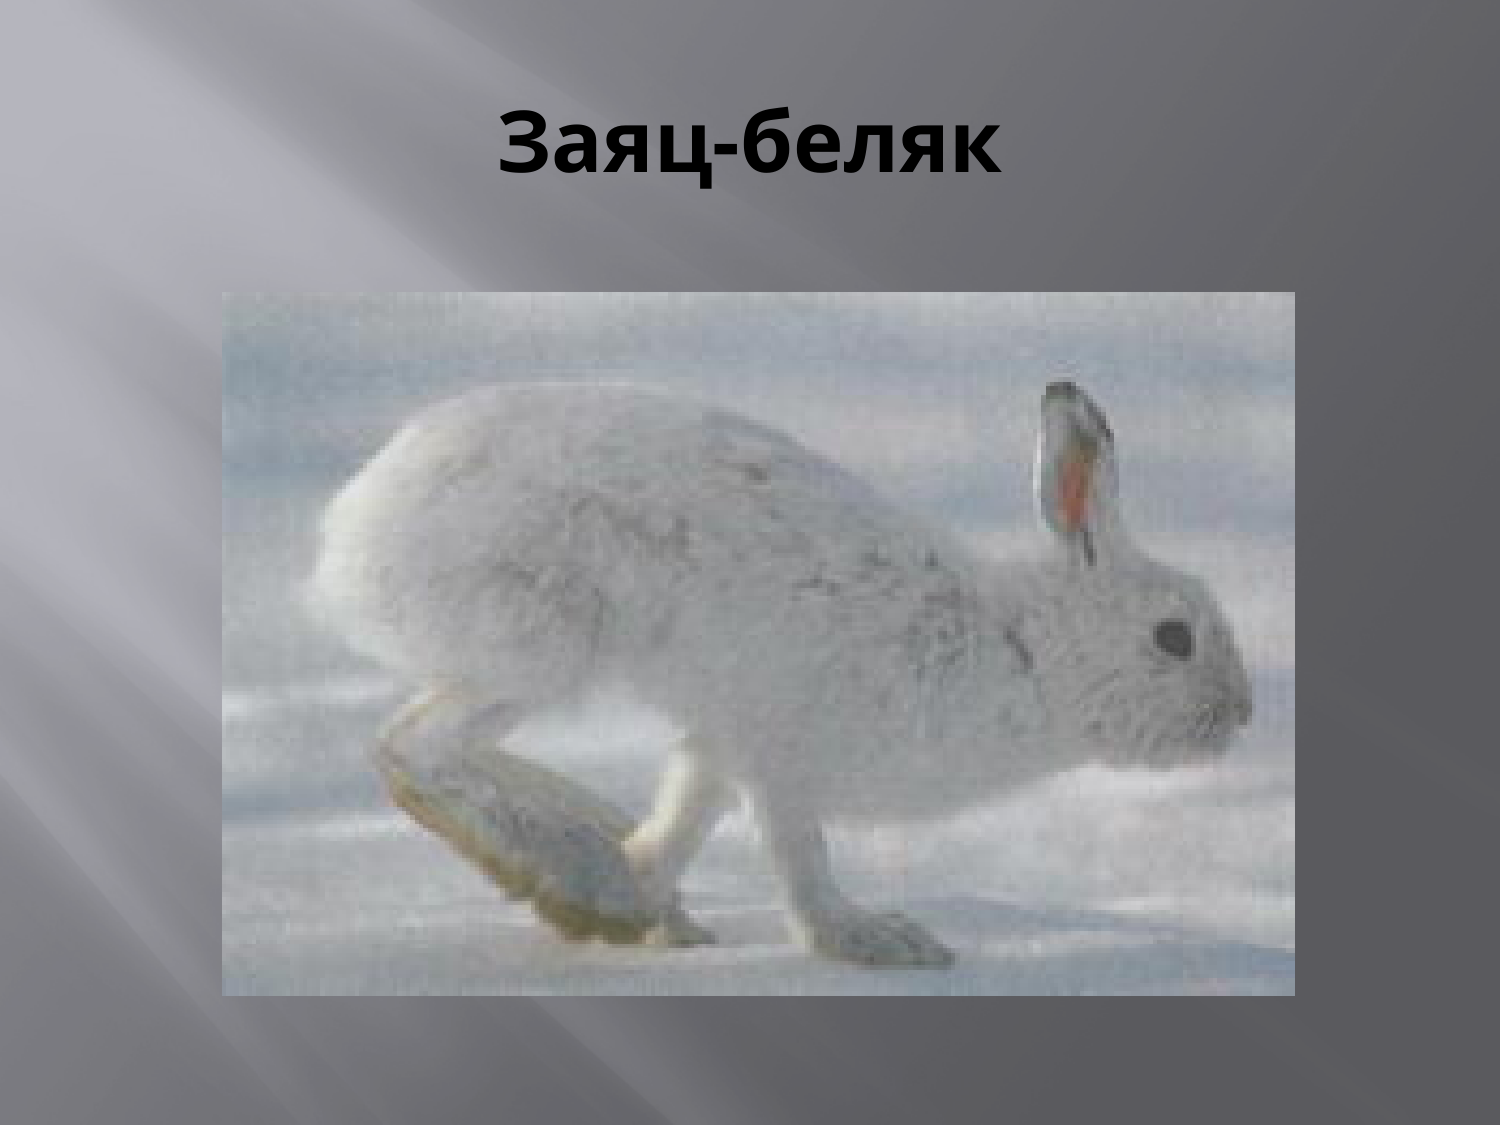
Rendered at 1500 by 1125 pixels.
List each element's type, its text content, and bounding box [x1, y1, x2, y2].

picture [222, 292, 1295, 997]
title Заяц-беляк [75, 45, 1425, 233]
